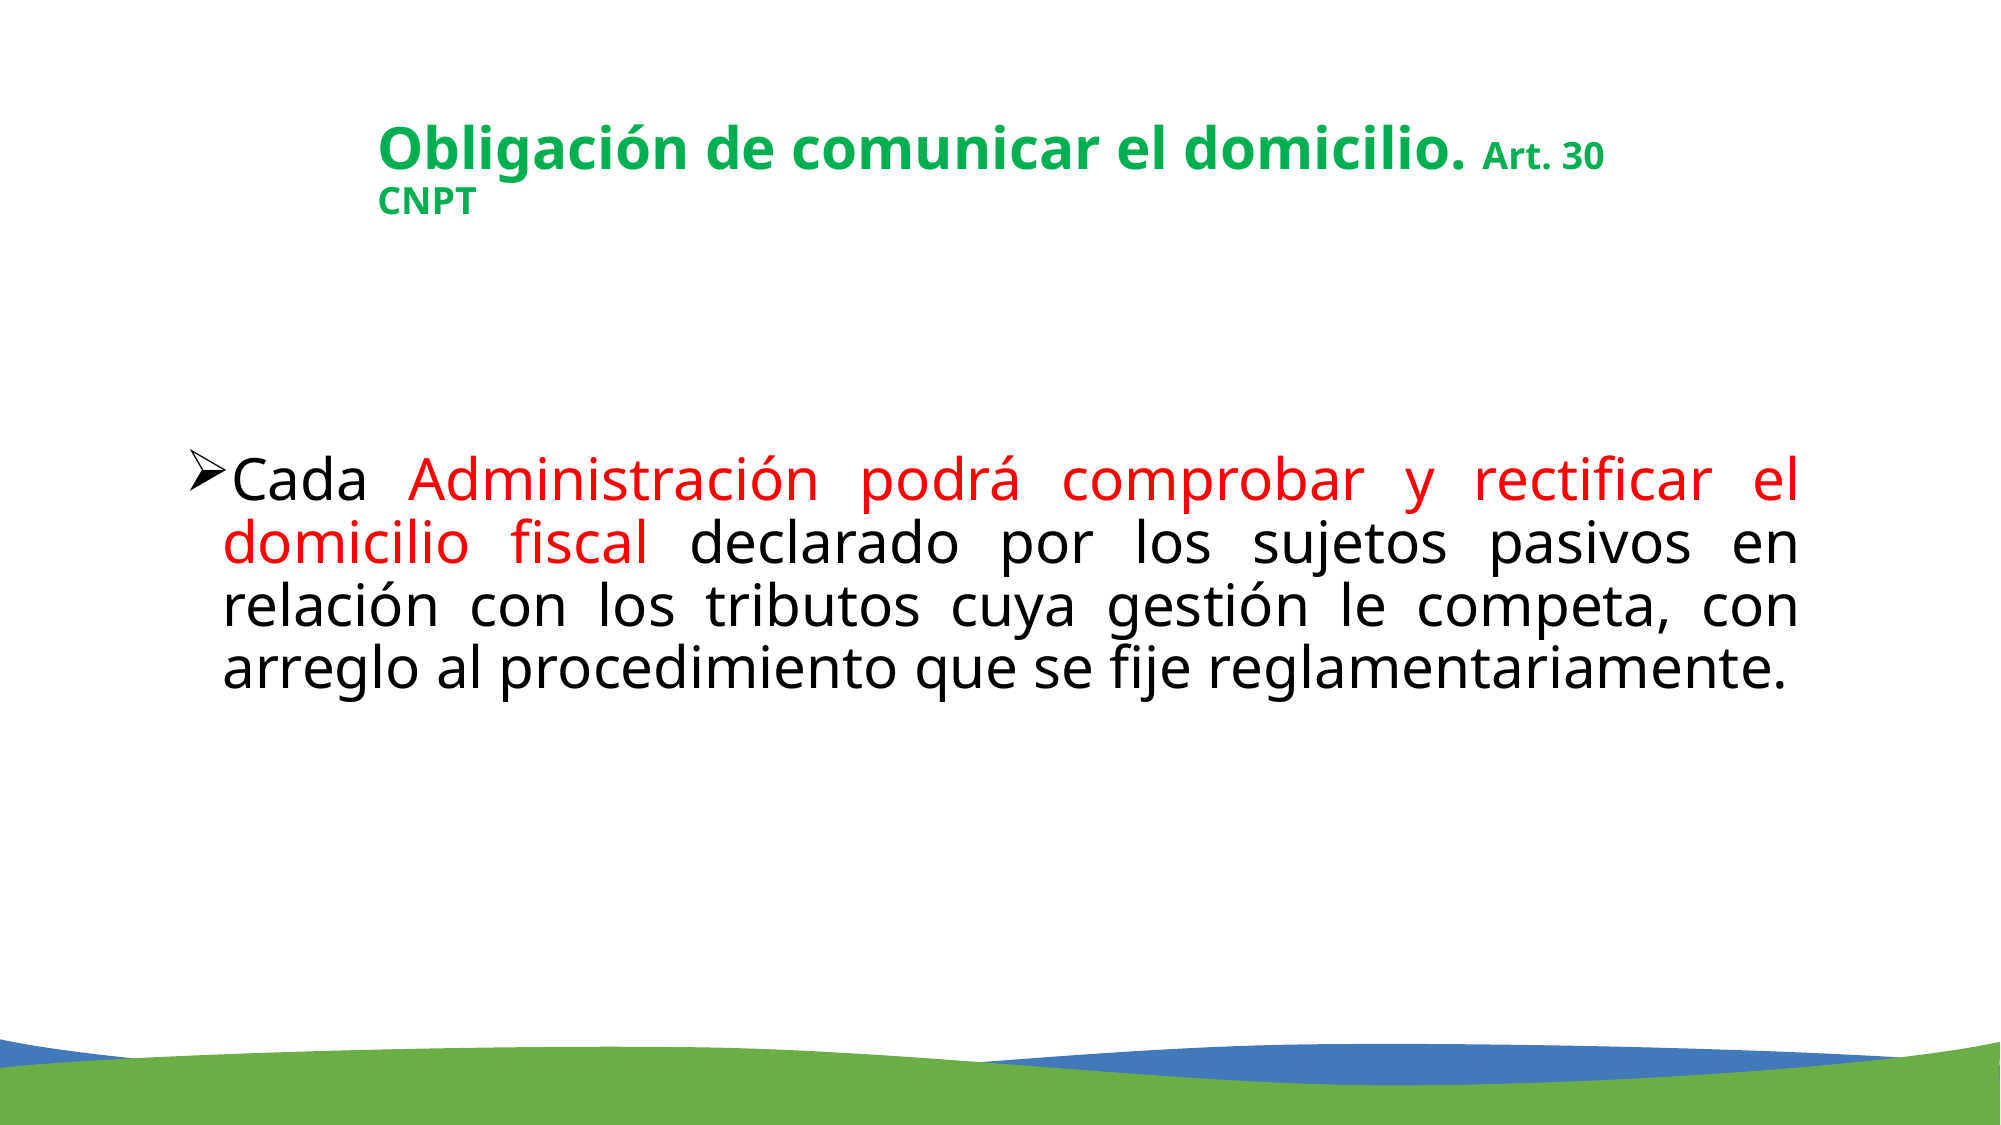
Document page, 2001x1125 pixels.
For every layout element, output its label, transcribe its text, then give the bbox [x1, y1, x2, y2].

text_box Cada Administración podrá comprobar y rectificar el domicilio fiscal declarado por los sujetos pasivos en relación con los tributos cuya gestión le competa, con arreglo al procedimiento que se fije reglamentariamente. [169, 268, 1816, 976]
title Obligación de comunicar el domicilio. Art. 30 CNPT [362, 79, 1699, 263]
